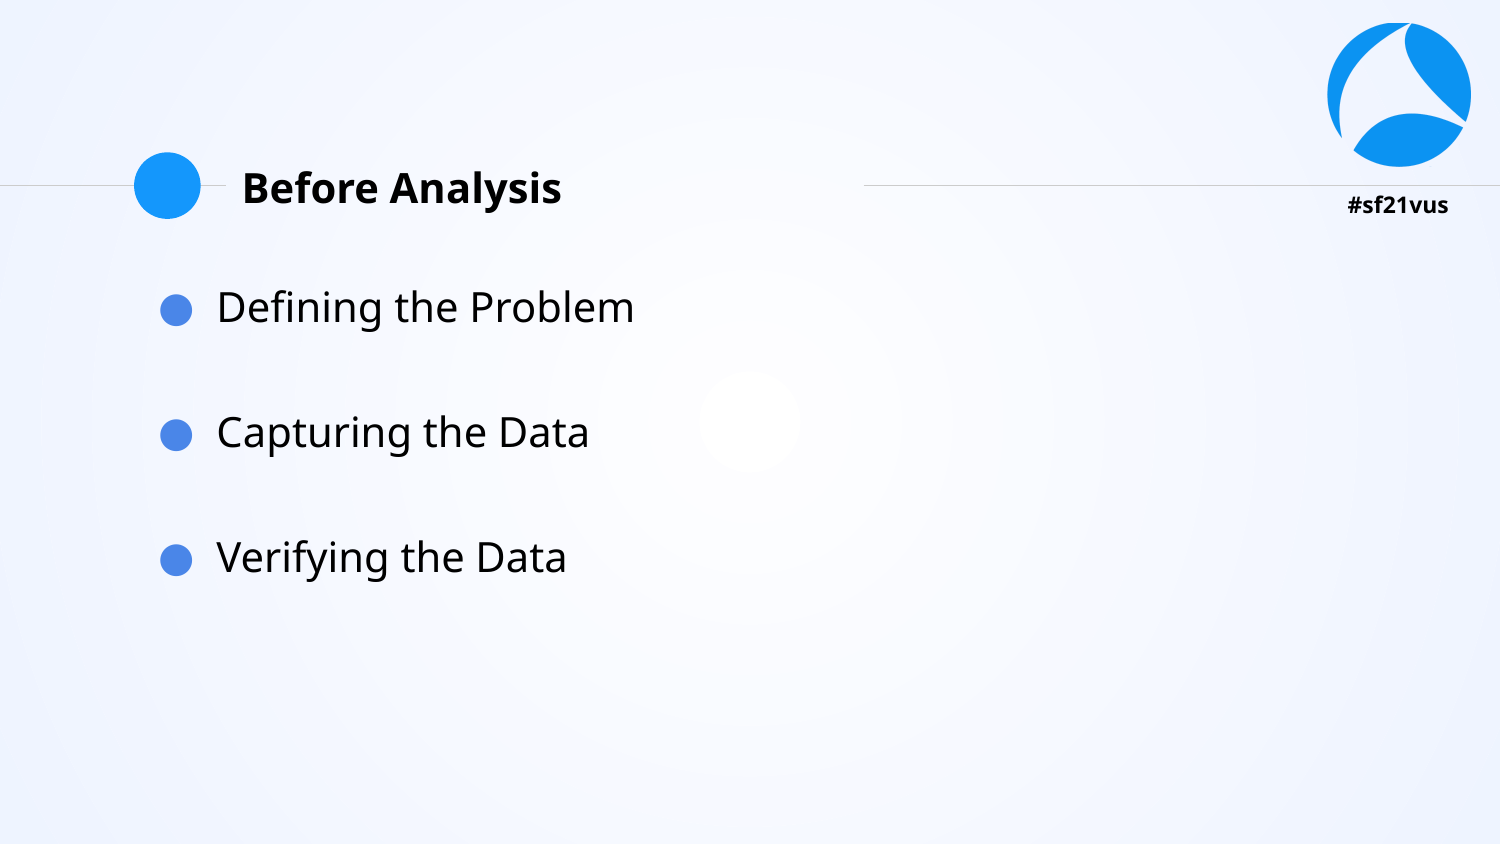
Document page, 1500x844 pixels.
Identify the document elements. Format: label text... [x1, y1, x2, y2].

list Defining the Problem Capturing the Data Verifying the Data [126, 265, 1163, 796]
picture [1327, 23, 1471, 167]
title Before Analysis [226, 151, 863, 223]
